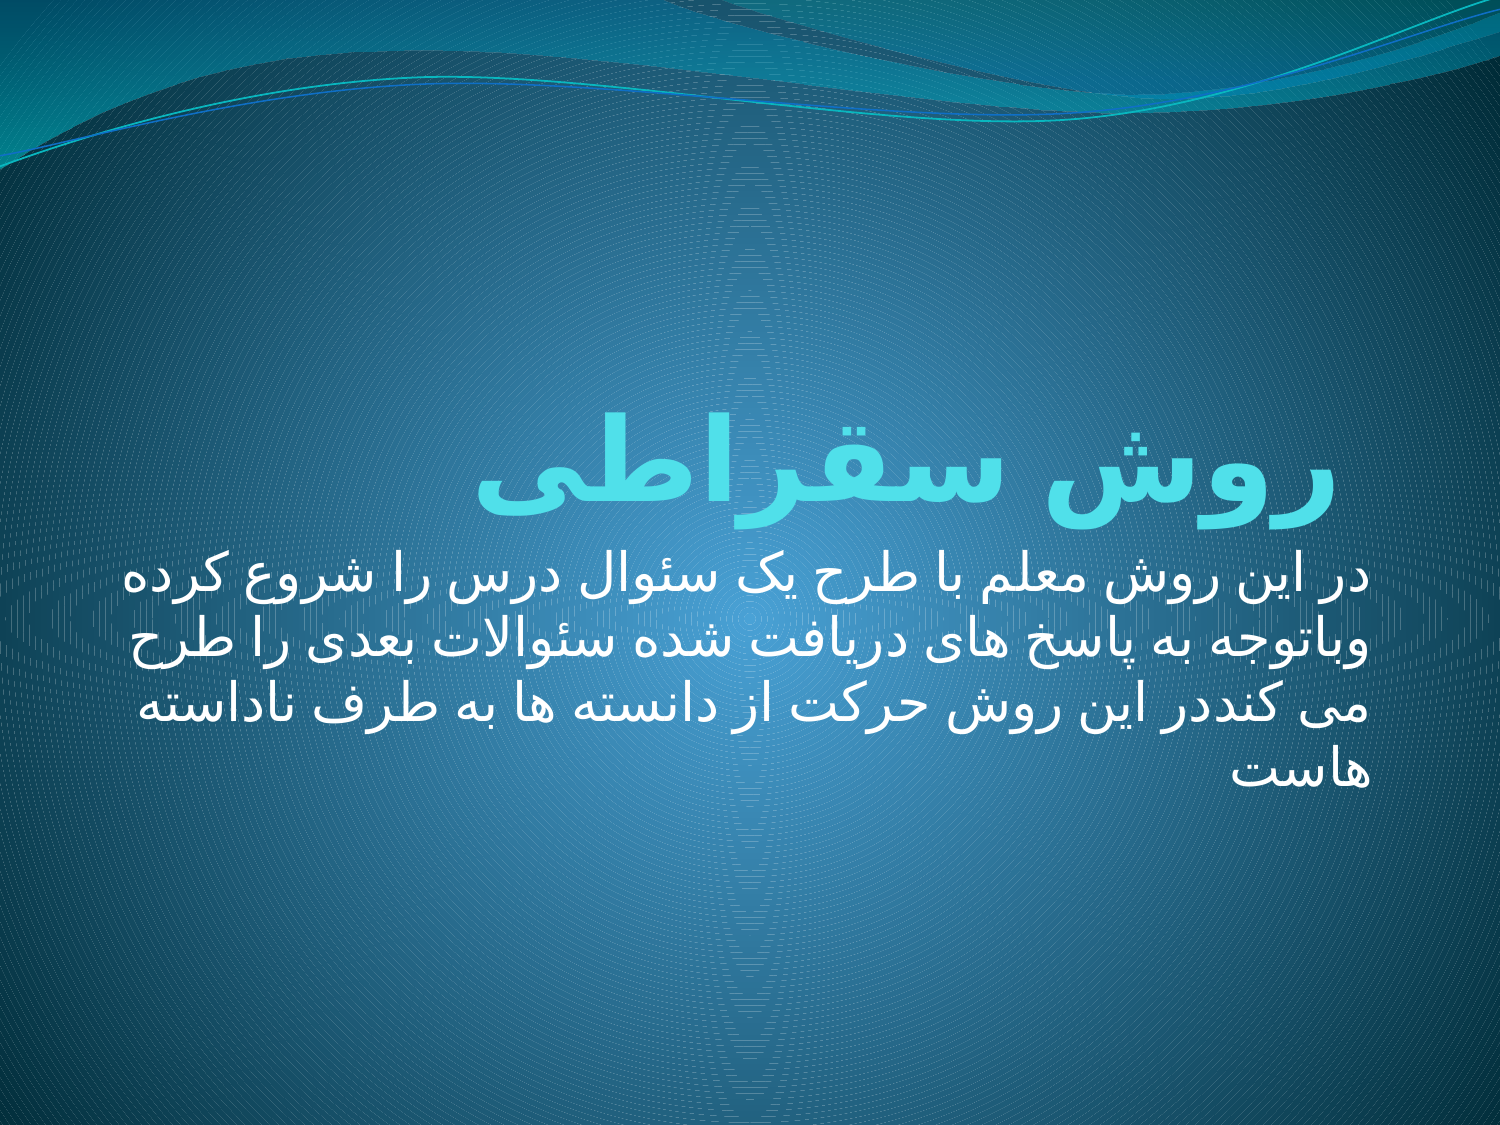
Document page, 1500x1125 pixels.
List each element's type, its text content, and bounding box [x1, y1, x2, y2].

subtitle در این روش معلم با طرح یک سئوال درس را شروع کرده وباتوجه به پاسخ های دریافت شده سئوالات بعدی را طرح می کنددر این روش حرکت از دانسته ها به طرف ناداسته هاست [87, 529, 1376, 818]
title روش سقراطی [87, 224, 1376, 525]
